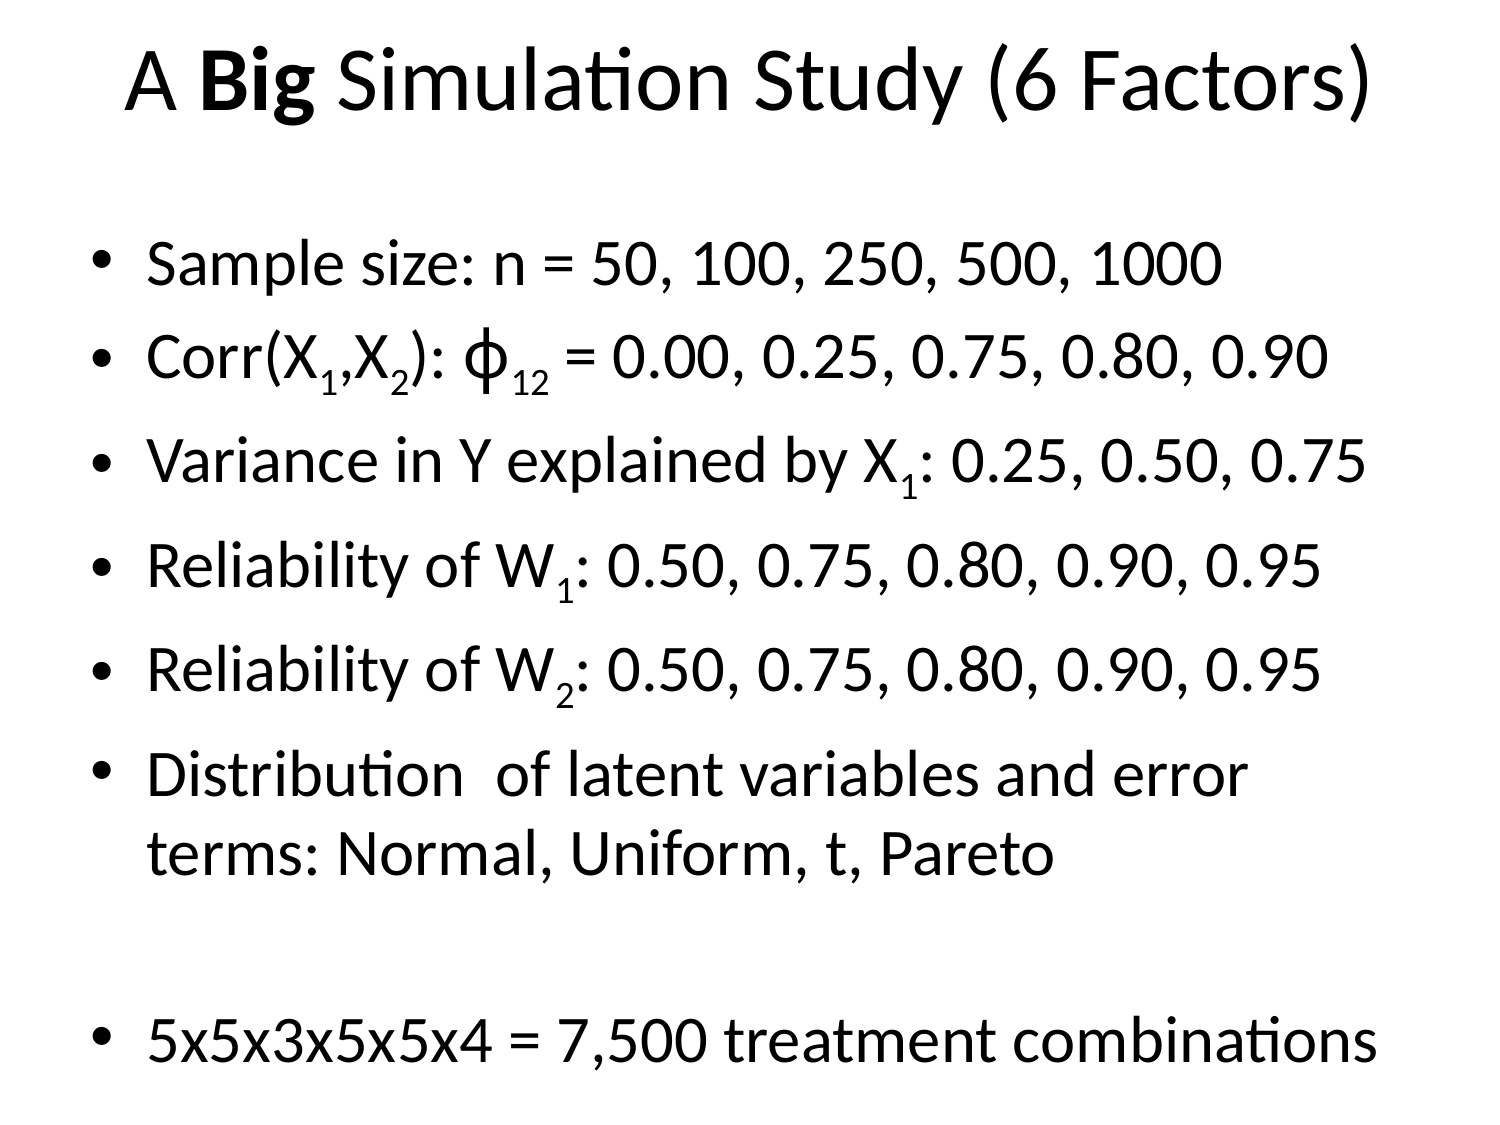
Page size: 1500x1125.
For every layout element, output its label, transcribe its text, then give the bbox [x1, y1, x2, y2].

title A Big Simulation Study (6 Factors) [75, 0, 1425, 147]
list Sample size: n = 50, 100, 250, 500, 1000 Corr(X1,X2): ϕ12 = 0.00, 0.25, 0.75, 0.80, 0.90 Variance in Y explained by X1: 0.25, 0.50, 0.75 Reliability of W1: 0.50, 0.75, 0.80, 0.90, 0.95 Reliability of W2: 0.50, 0.75, 0.80, 0.90, 0.95 Distribution of latent variables and error terms: Normal, Uniform, t, Pareto 5x5x3x5x5x4 = 7,500 treatment combinations [75, 211, 1425, 1125]
